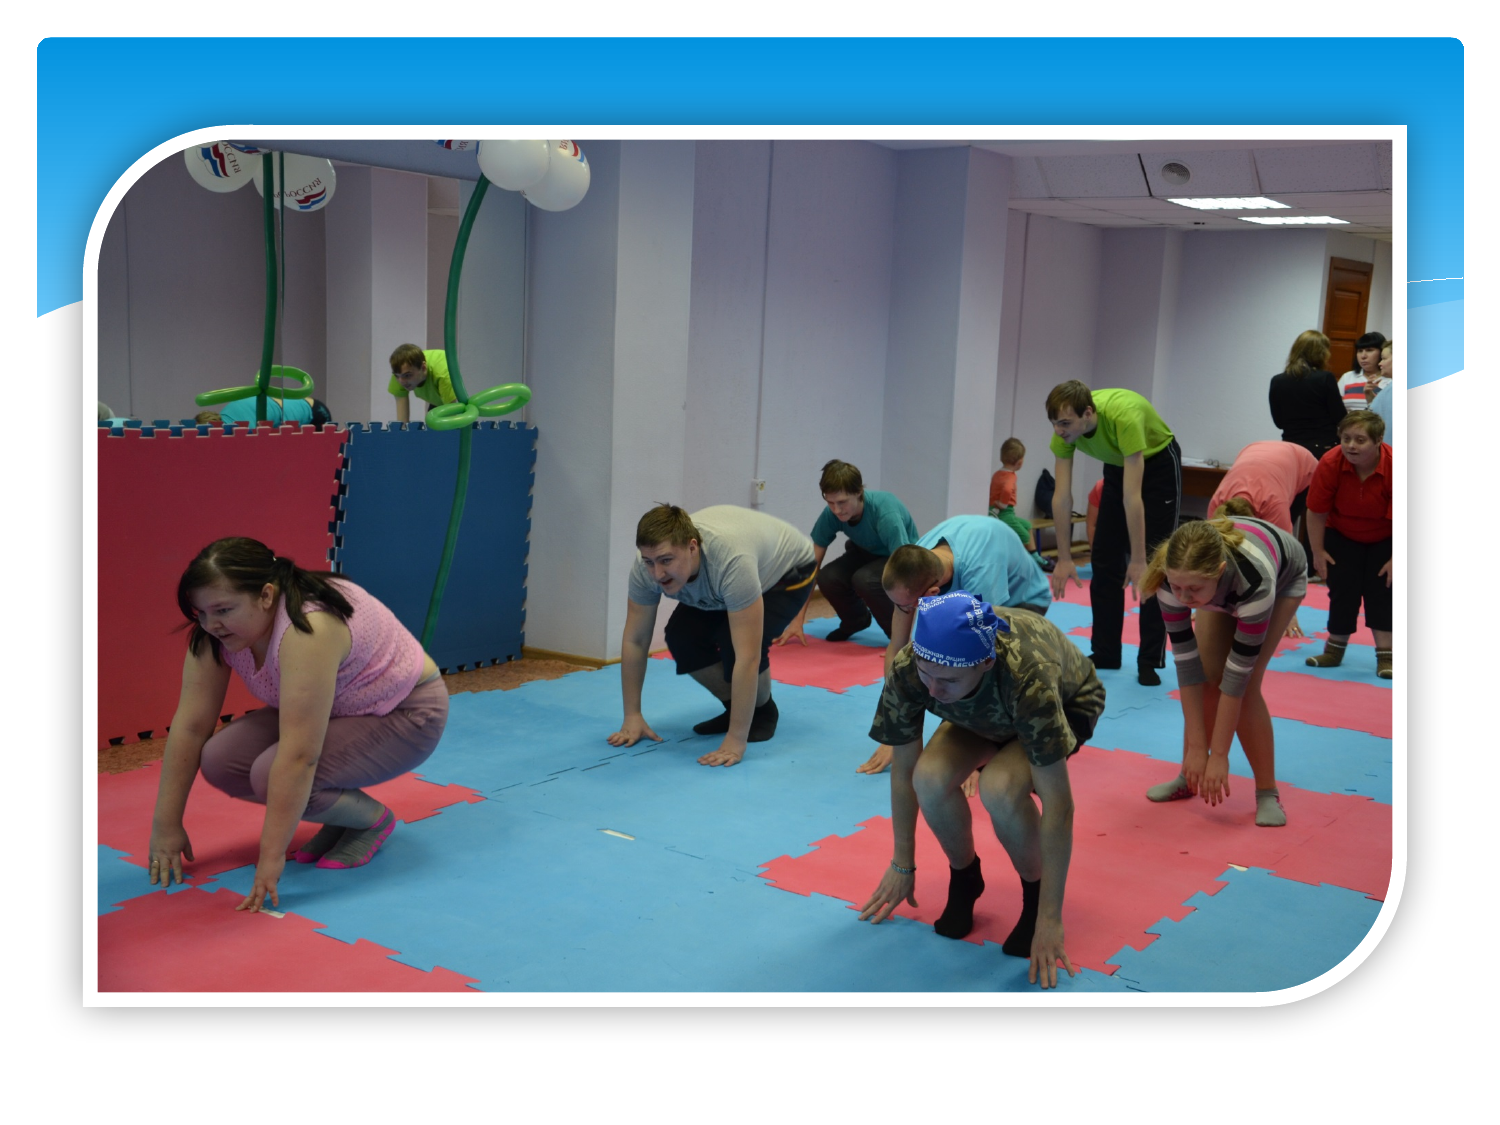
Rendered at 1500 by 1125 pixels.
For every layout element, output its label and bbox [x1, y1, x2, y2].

picture [89, 132, 1400, 1000]
title [75, 55, 1425, 196]
